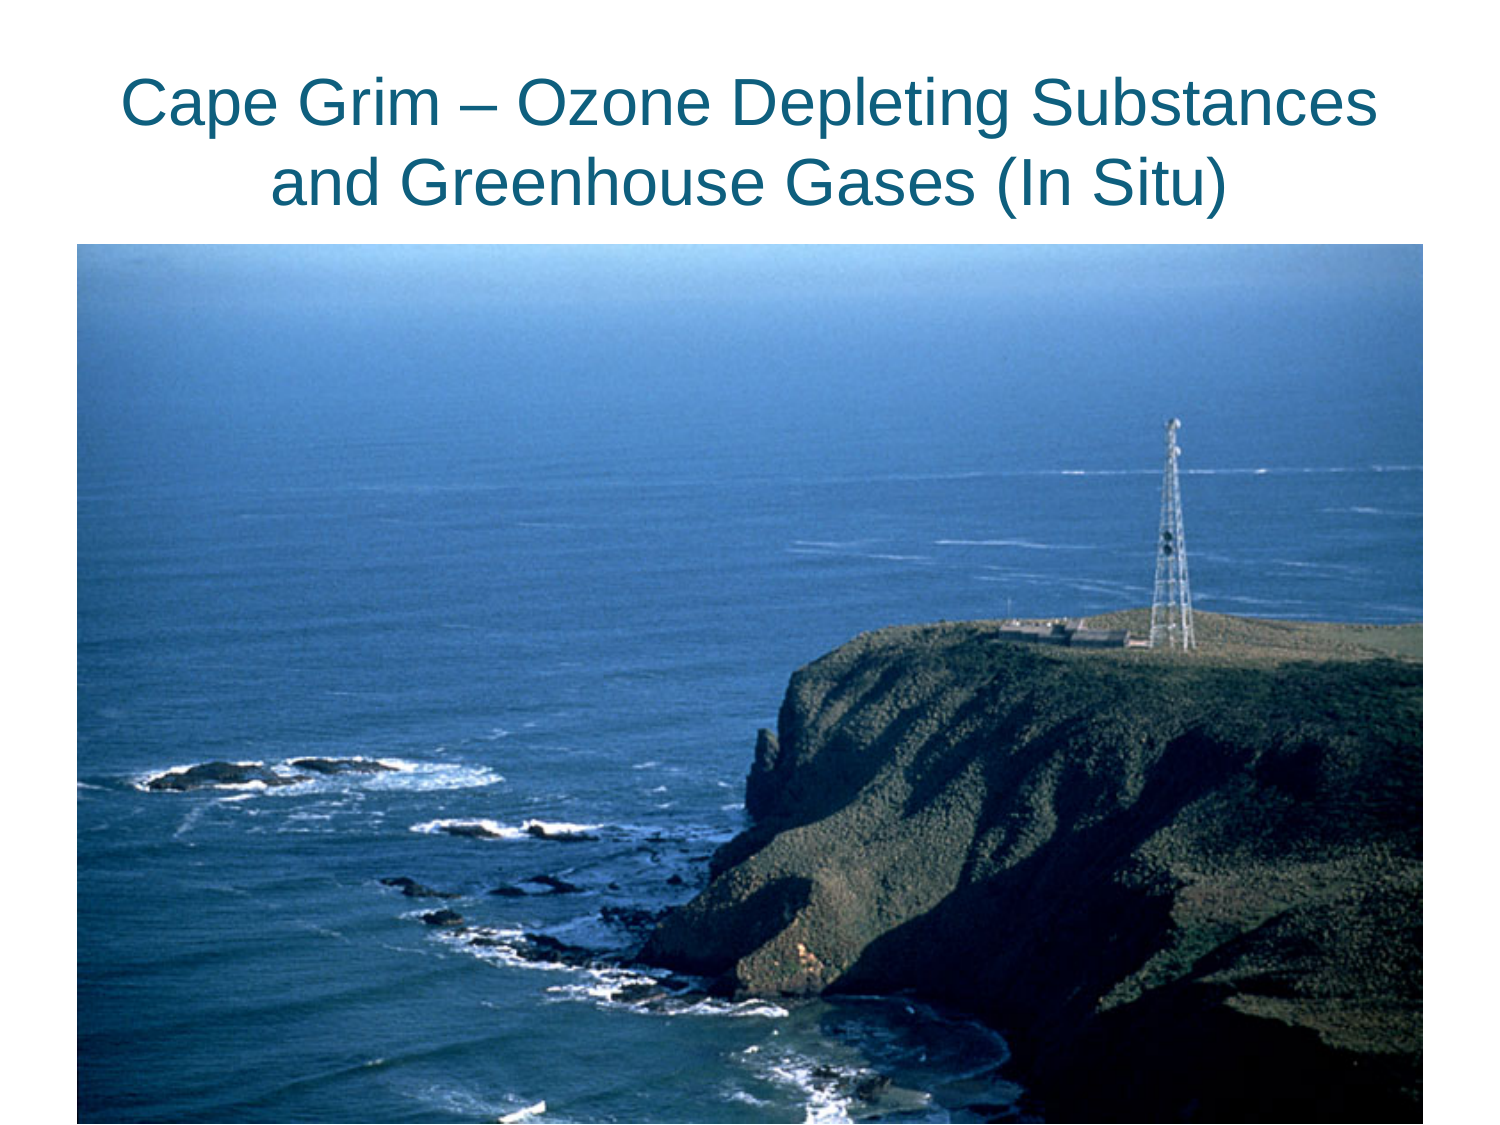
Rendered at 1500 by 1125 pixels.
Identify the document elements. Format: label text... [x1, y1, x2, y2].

title Cape Grim – Ozone Depleting Substances and Greenhouse Gases (In Situ) [41, 45, 1459, 233]
picture [77, 244, 1423, 1124]
